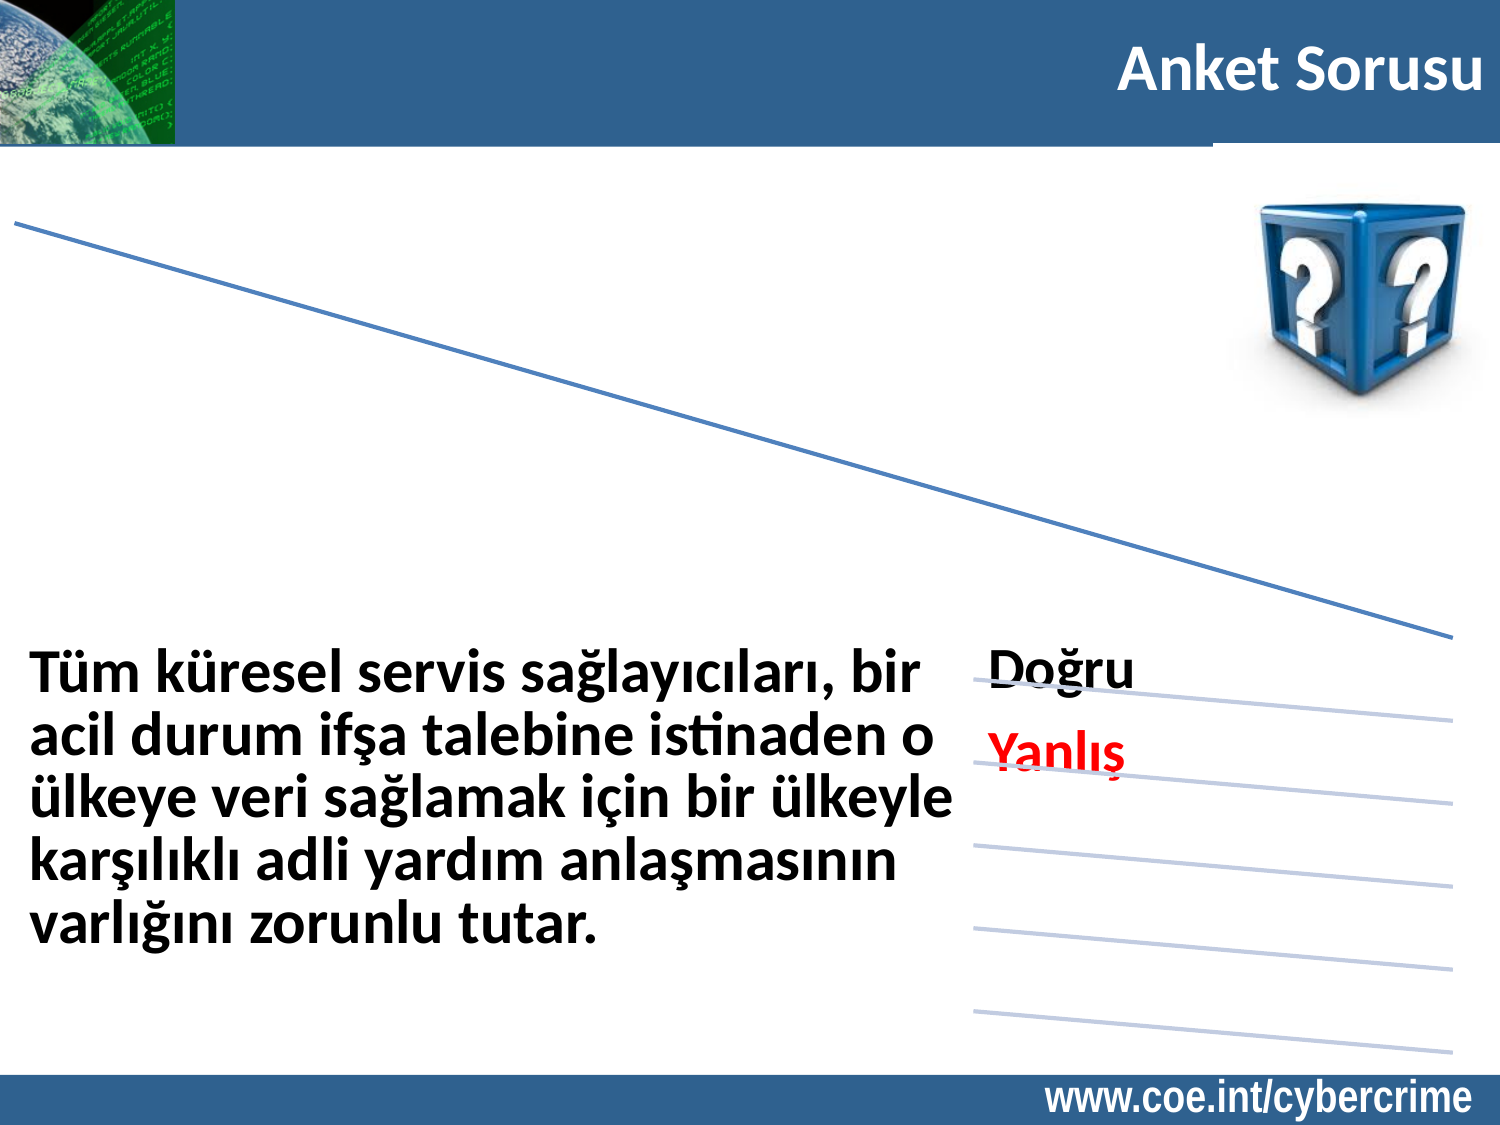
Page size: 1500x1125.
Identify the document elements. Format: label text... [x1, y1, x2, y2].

picture [1212, 142, 1500, 434]
text_box www.coe.int/cybercrime [1030, 1059, 1500, 1125]
picture [0, 0, 175, 144]
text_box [14, 222, 1454, 1053]
text_box [0, 1073, 1030, 1125]
text_box Anket Sorusu [177, 0, 1500, 149]
